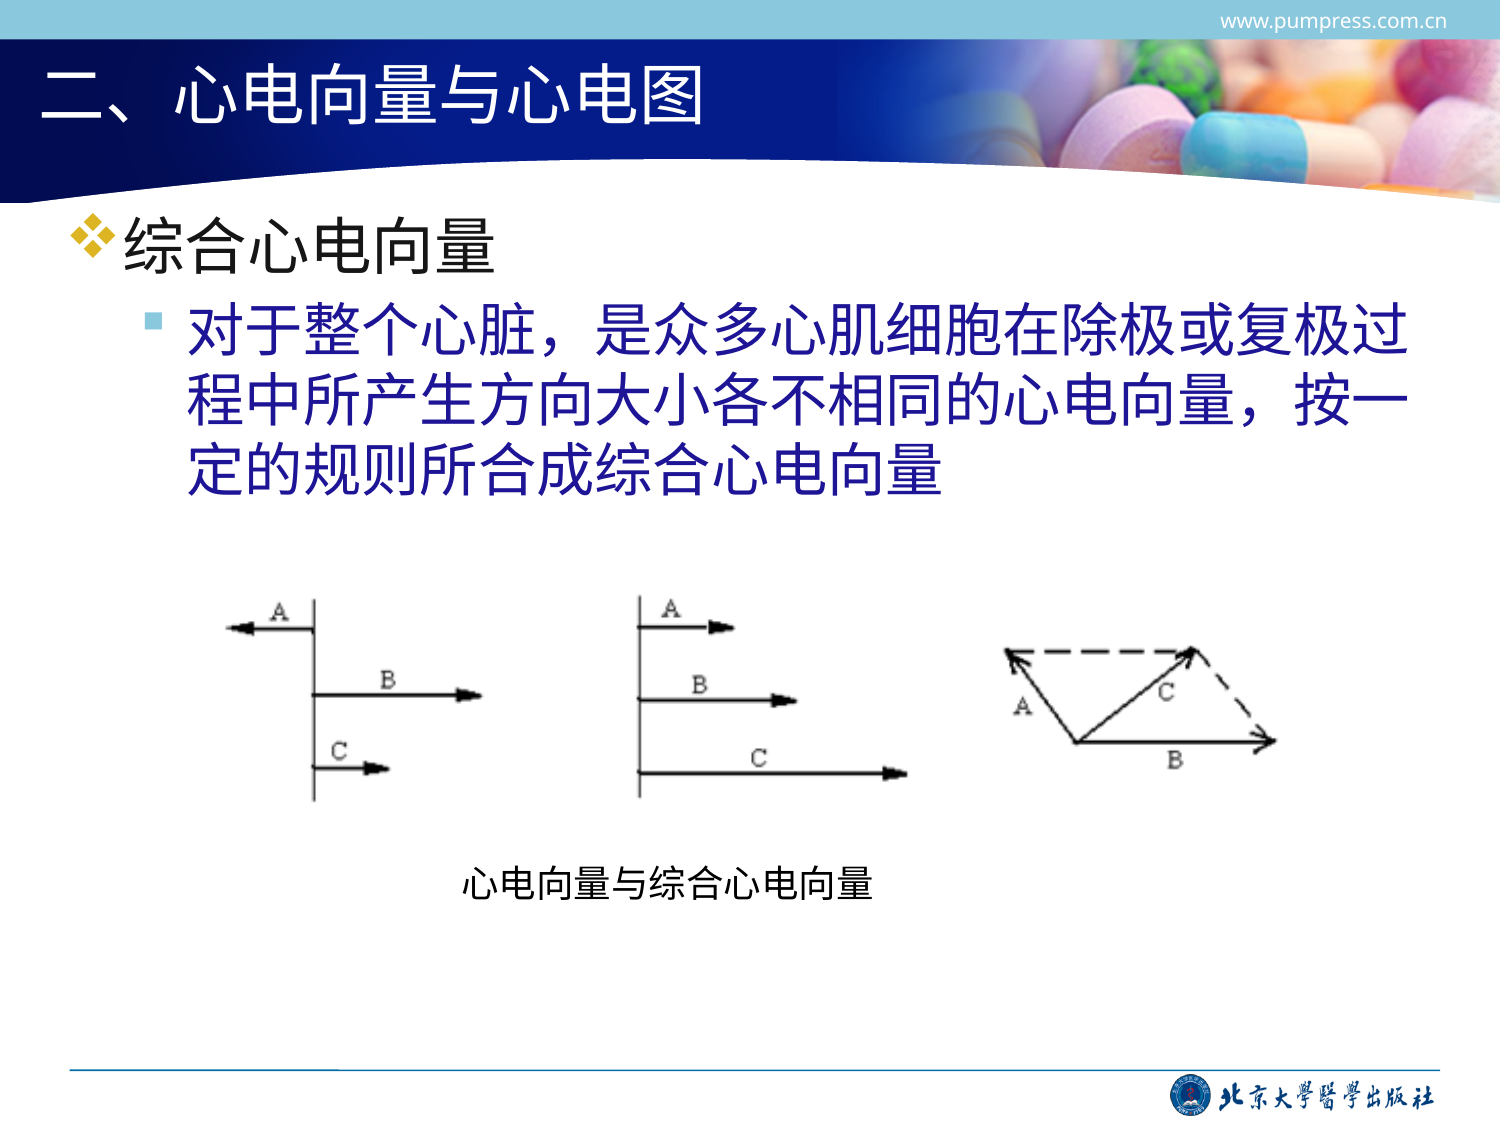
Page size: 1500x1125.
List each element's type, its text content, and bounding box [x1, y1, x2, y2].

picture [0, 75, 1500, 203]
title 二、心电向量与心电图 [23, 75, 1349, 140]
text_box 心电向量与综合心电向量 [324, 852, 966, 913]
picture [182, 576, 1318, 830]
text_box [0, 0, 1500, 75]
list 综合心电向量 对于整个心脏，是众多心肌细胞在除极或复极过程中所产生方向大小各不相同的心电向量，按一定的规则所合成综合心电向量 [49, 198, 1463, 1026]
picture [1170, 1074, 1436, 1118]
